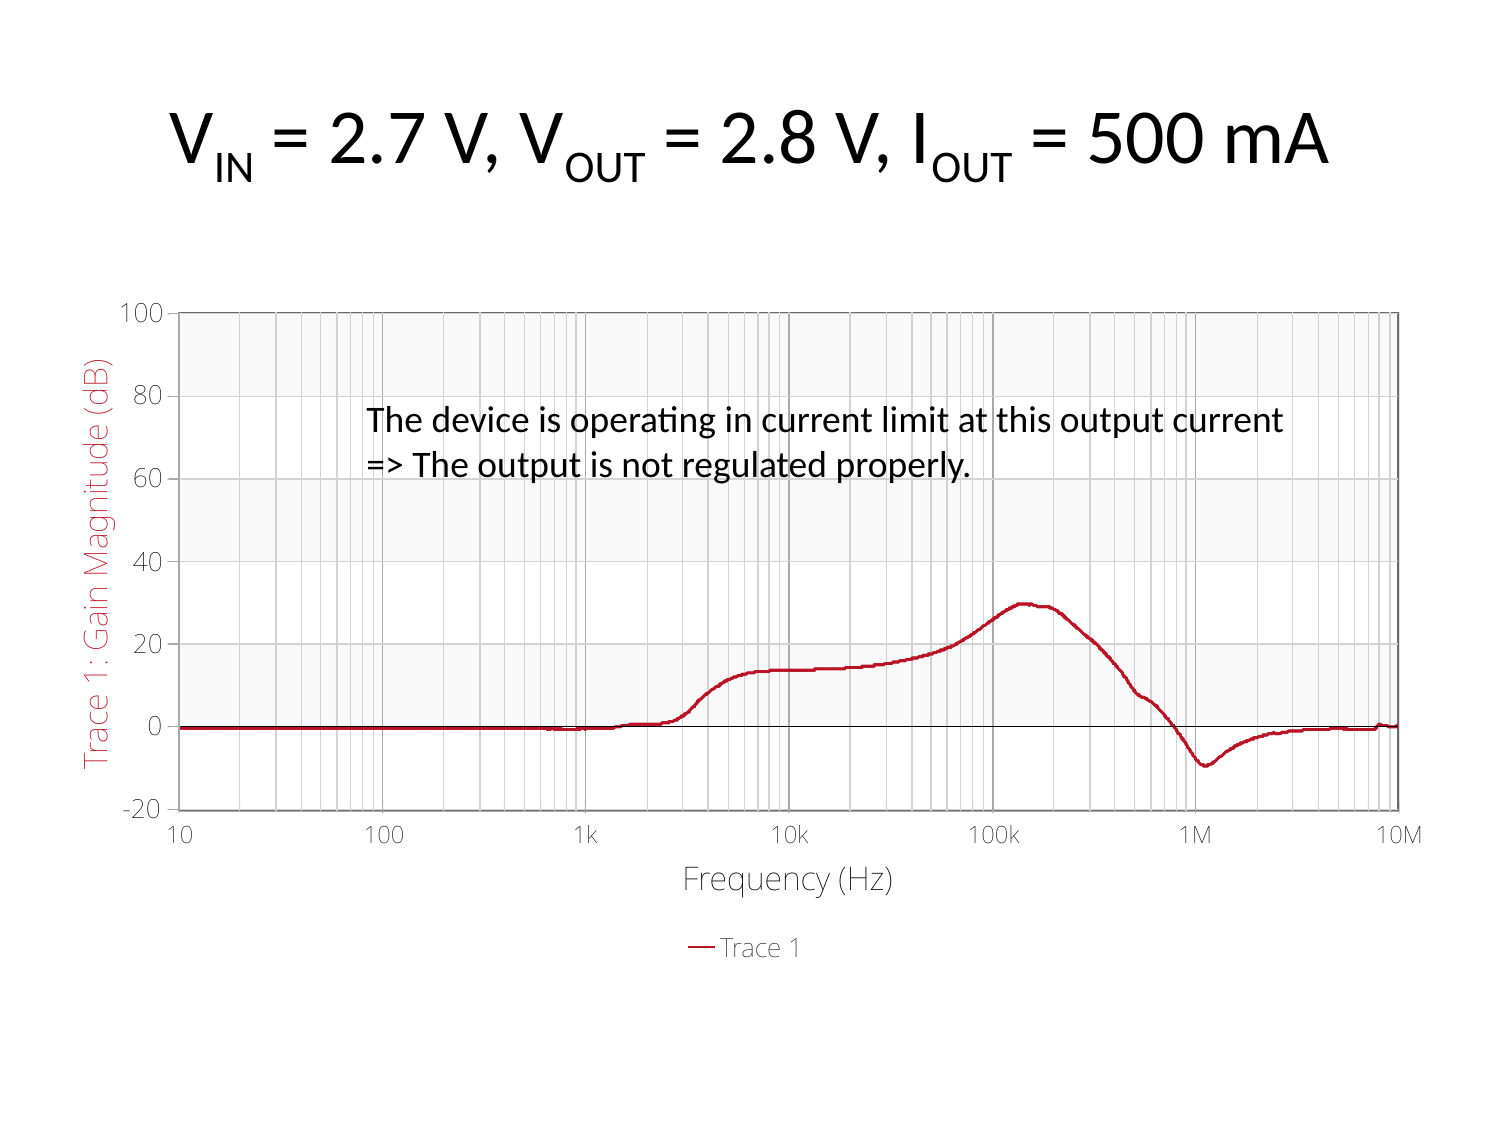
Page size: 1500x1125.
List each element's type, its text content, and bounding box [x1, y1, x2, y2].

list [74, 296, 1426, 972]
title VIN = 2.7 V, VOUT = 2.8 V, IOUT = 500 mA [75, 45, 1425, 233]
